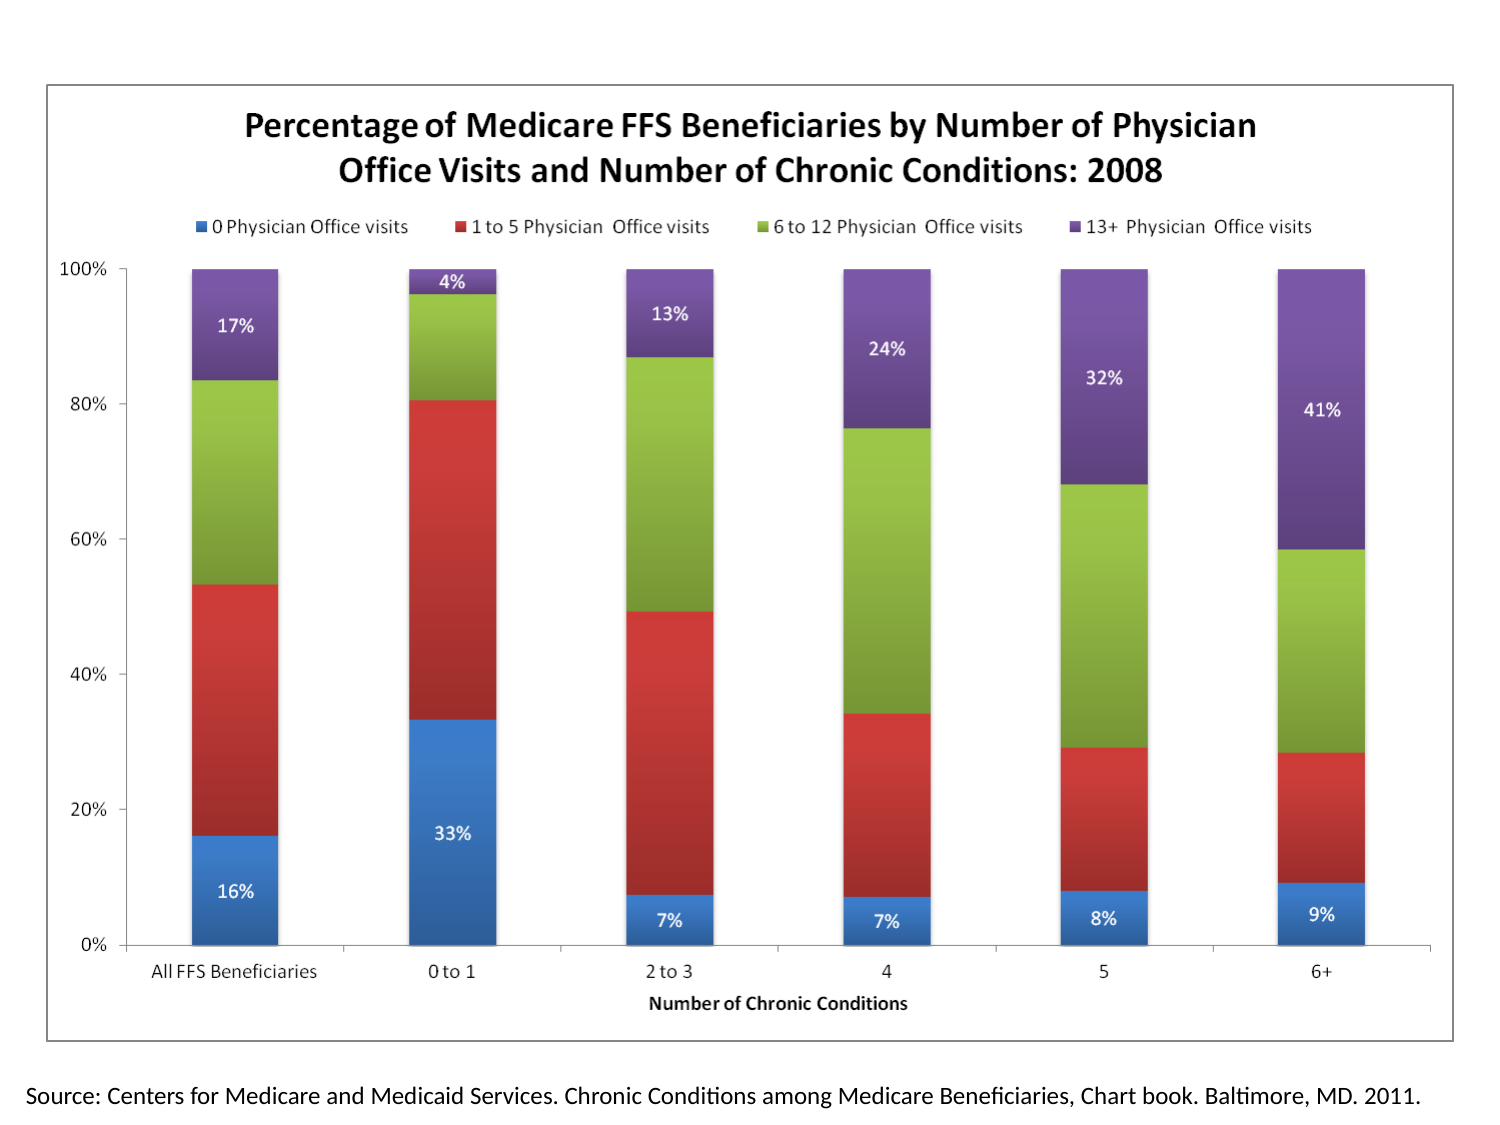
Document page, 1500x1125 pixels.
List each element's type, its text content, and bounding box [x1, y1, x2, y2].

text_box Source: Centers for Medicare and Medicaid Services. Chronic Conditions among Medicare Beneficiaries, Chart book. Baltimore, MD. 2011. [0, 1065, 1450, 1125]
picture [45, 83, 1455, 1043]
